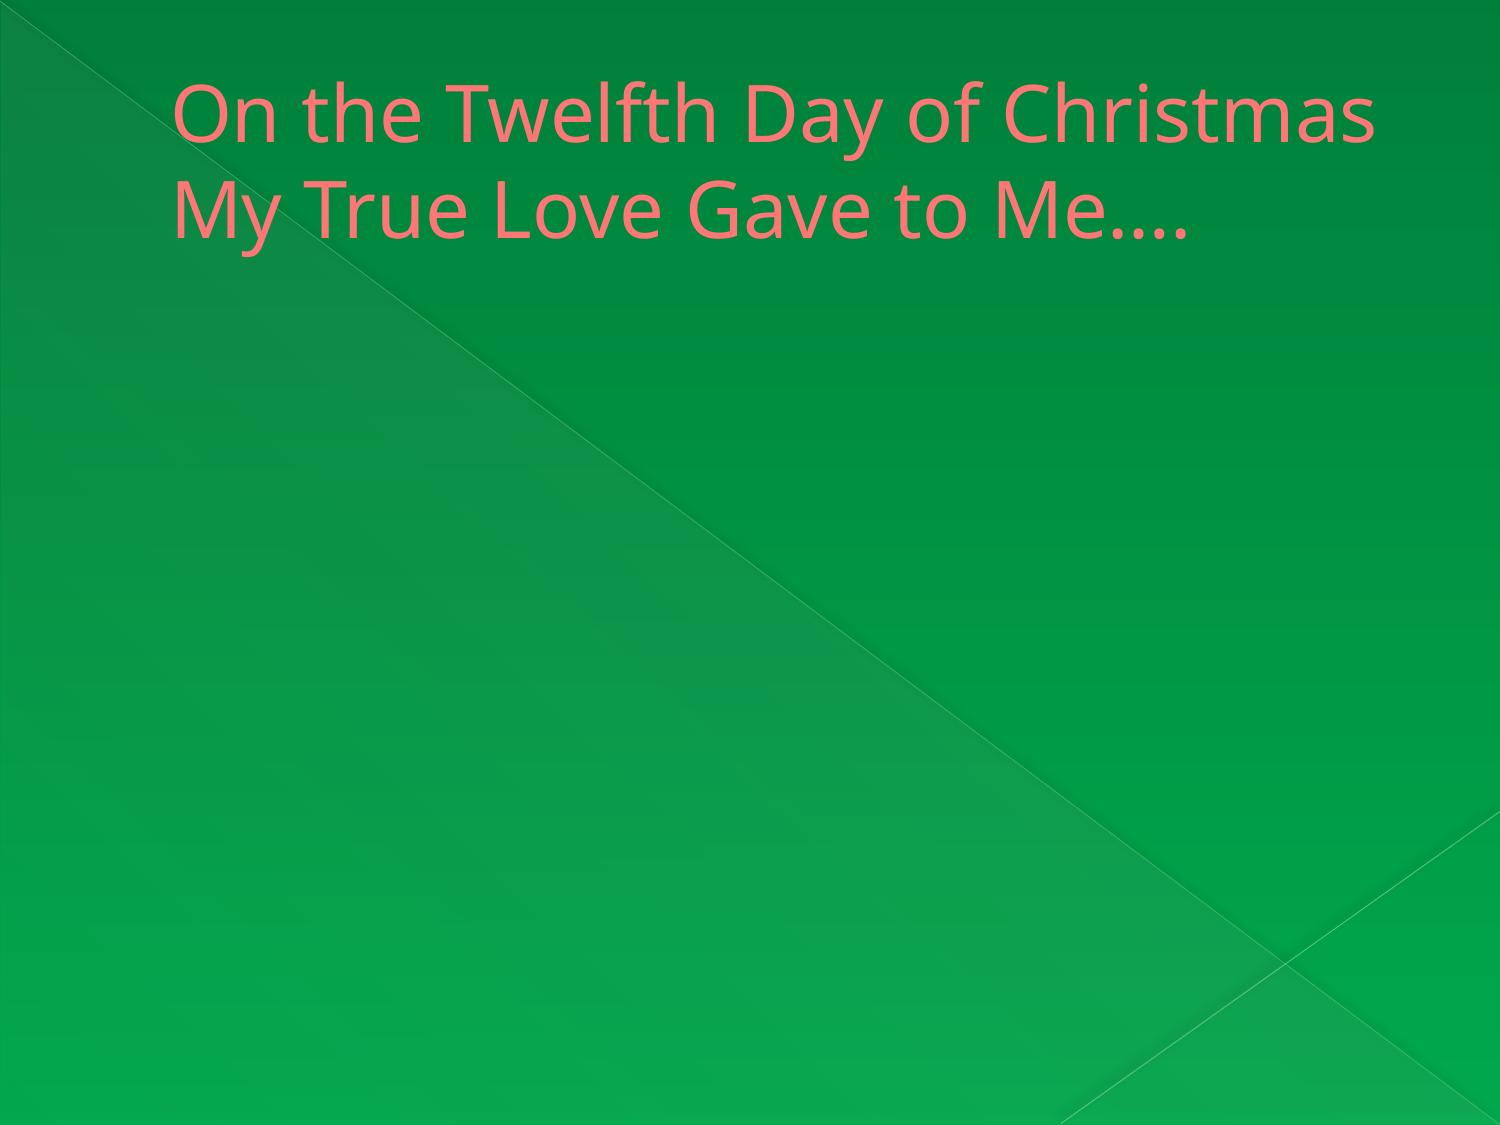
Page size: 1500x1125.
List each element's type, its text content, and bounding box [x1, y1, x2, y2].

title On the Twelfth Day of Christmas My True Love Gave to Me…. [75, 43, 1425, 274]
